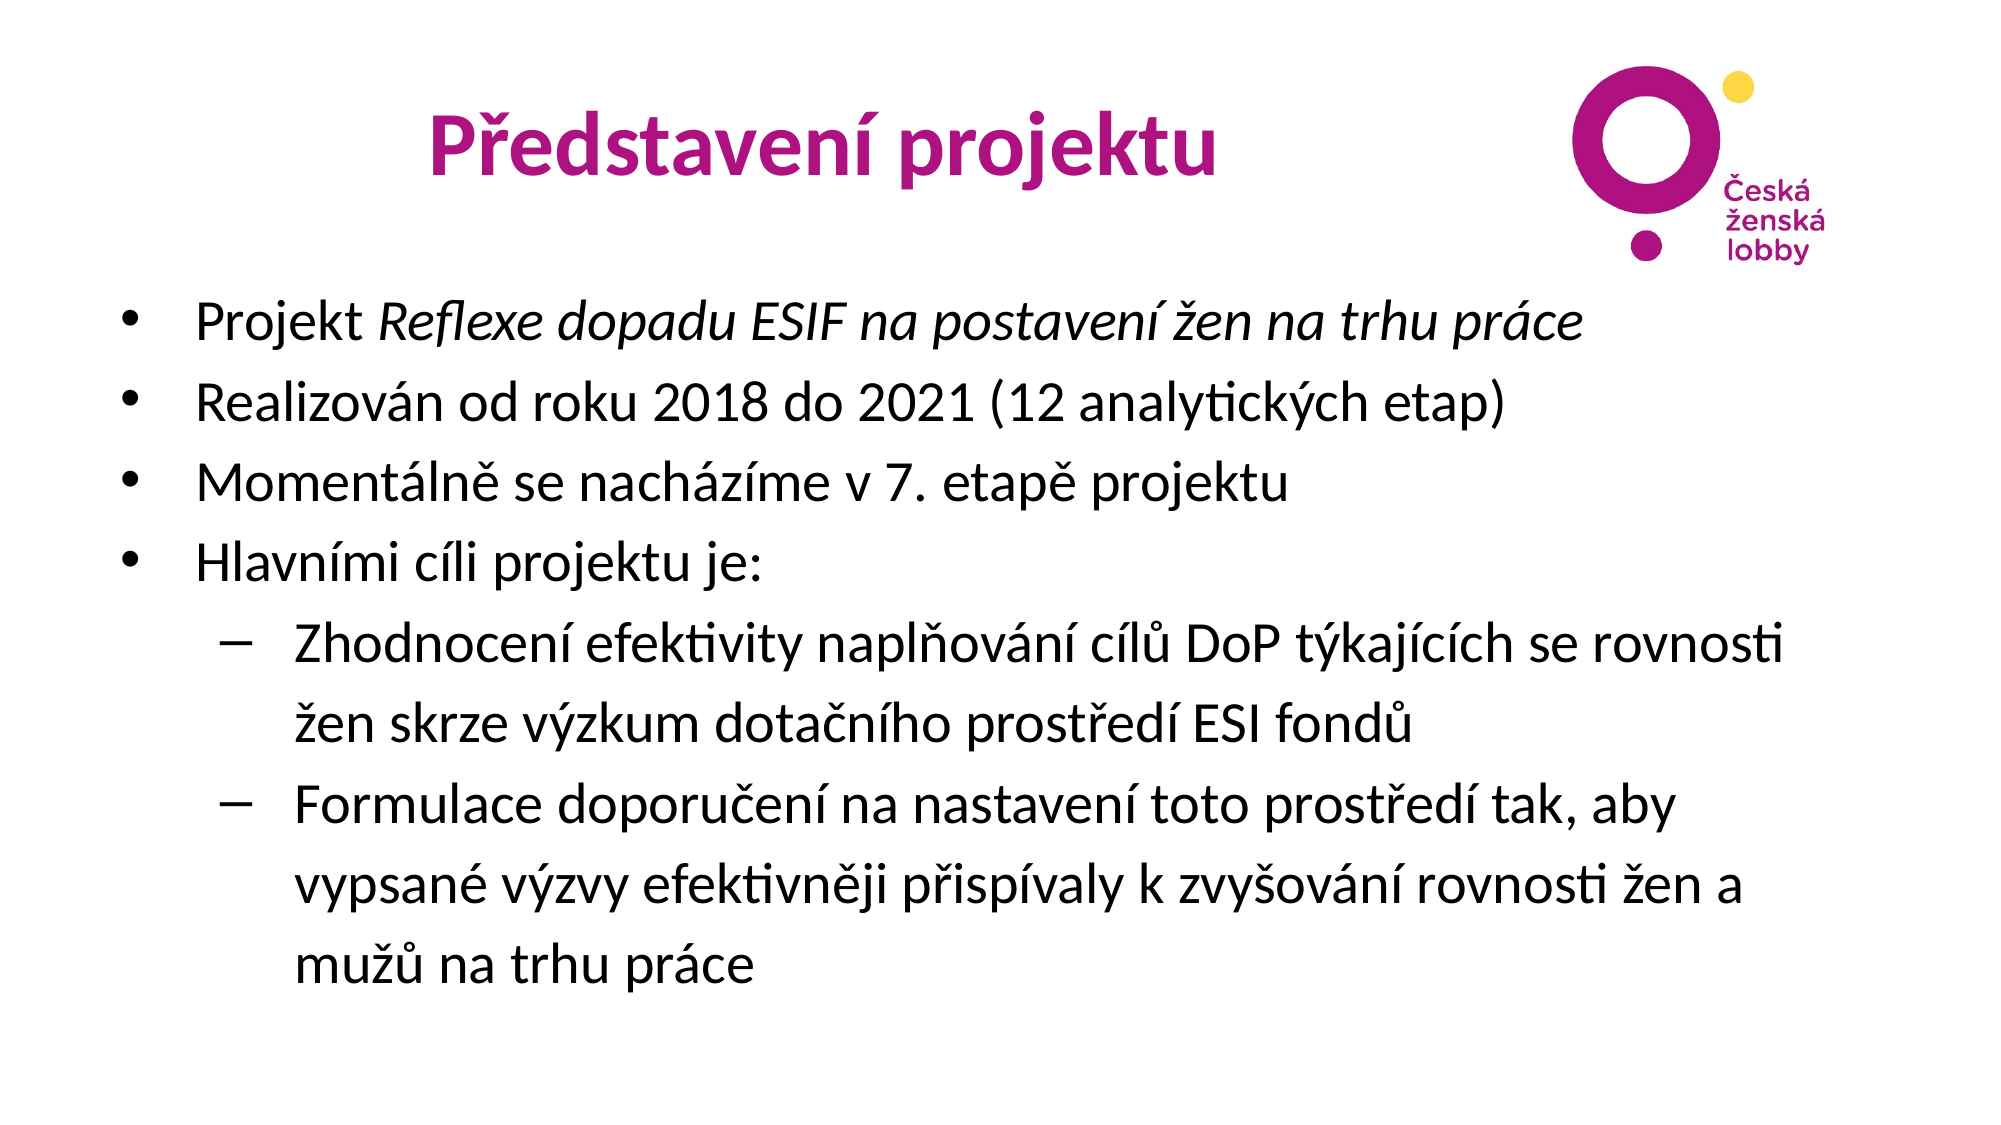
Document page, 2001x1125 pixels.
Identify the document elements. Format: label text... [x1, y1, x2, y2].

title Představení projektu [99, 45, 1550, 233]
picture [1535, 30, 1867, 262]
list Projekt Reflexe dopadu ESIF na postavení žen na trhu práce Realizován od roku 2018 do 2021 (12 analytických etap) Momentálně se nacházíme v 7. etapě projektu Hlavními cíli projektu je: Zhodnocení efektivity naplňování cílů DoP týkajících se rovnosti žen skrze výzkum dotačního prostředí ESI fondů Formulace doporučení na nastavení toto prostředí tak, aby vypsané výzvy efektivněji přispívaly k zvyšování rovnosti žen a mužů na trhu práce [99, 262, 1900, 1005]
